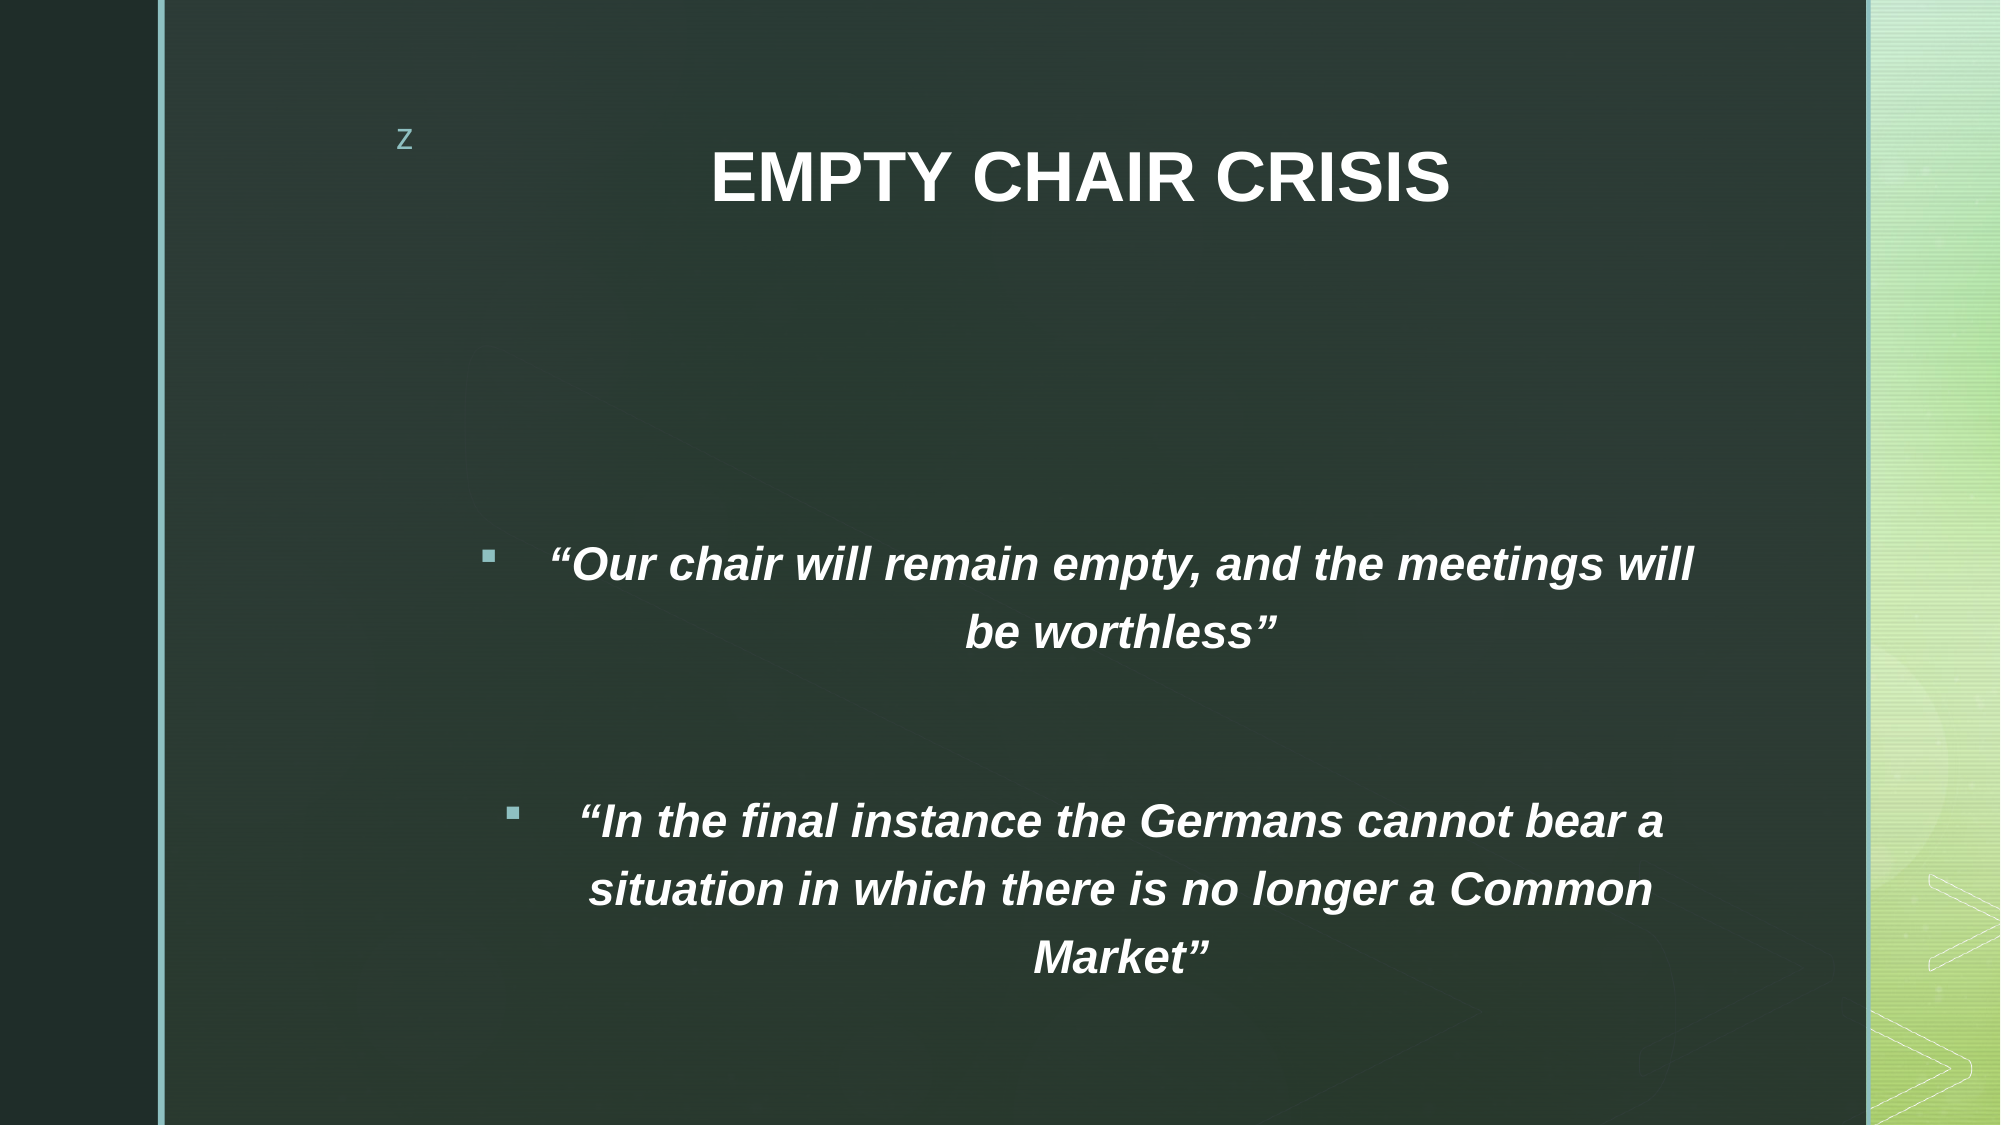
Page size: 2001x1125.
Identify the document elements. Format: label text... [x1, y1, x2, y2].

title EMPTY CHAIR CRISIS [428, 132, 1734, 310]
list “Our chair will remain empty, and the meetings will be worthless” “In the final instance the Germans cannot bear a situation in which there is no longer a Common Market” [454, 336, 1734, 993]
picture [1871, 0, 2001, 1125]
